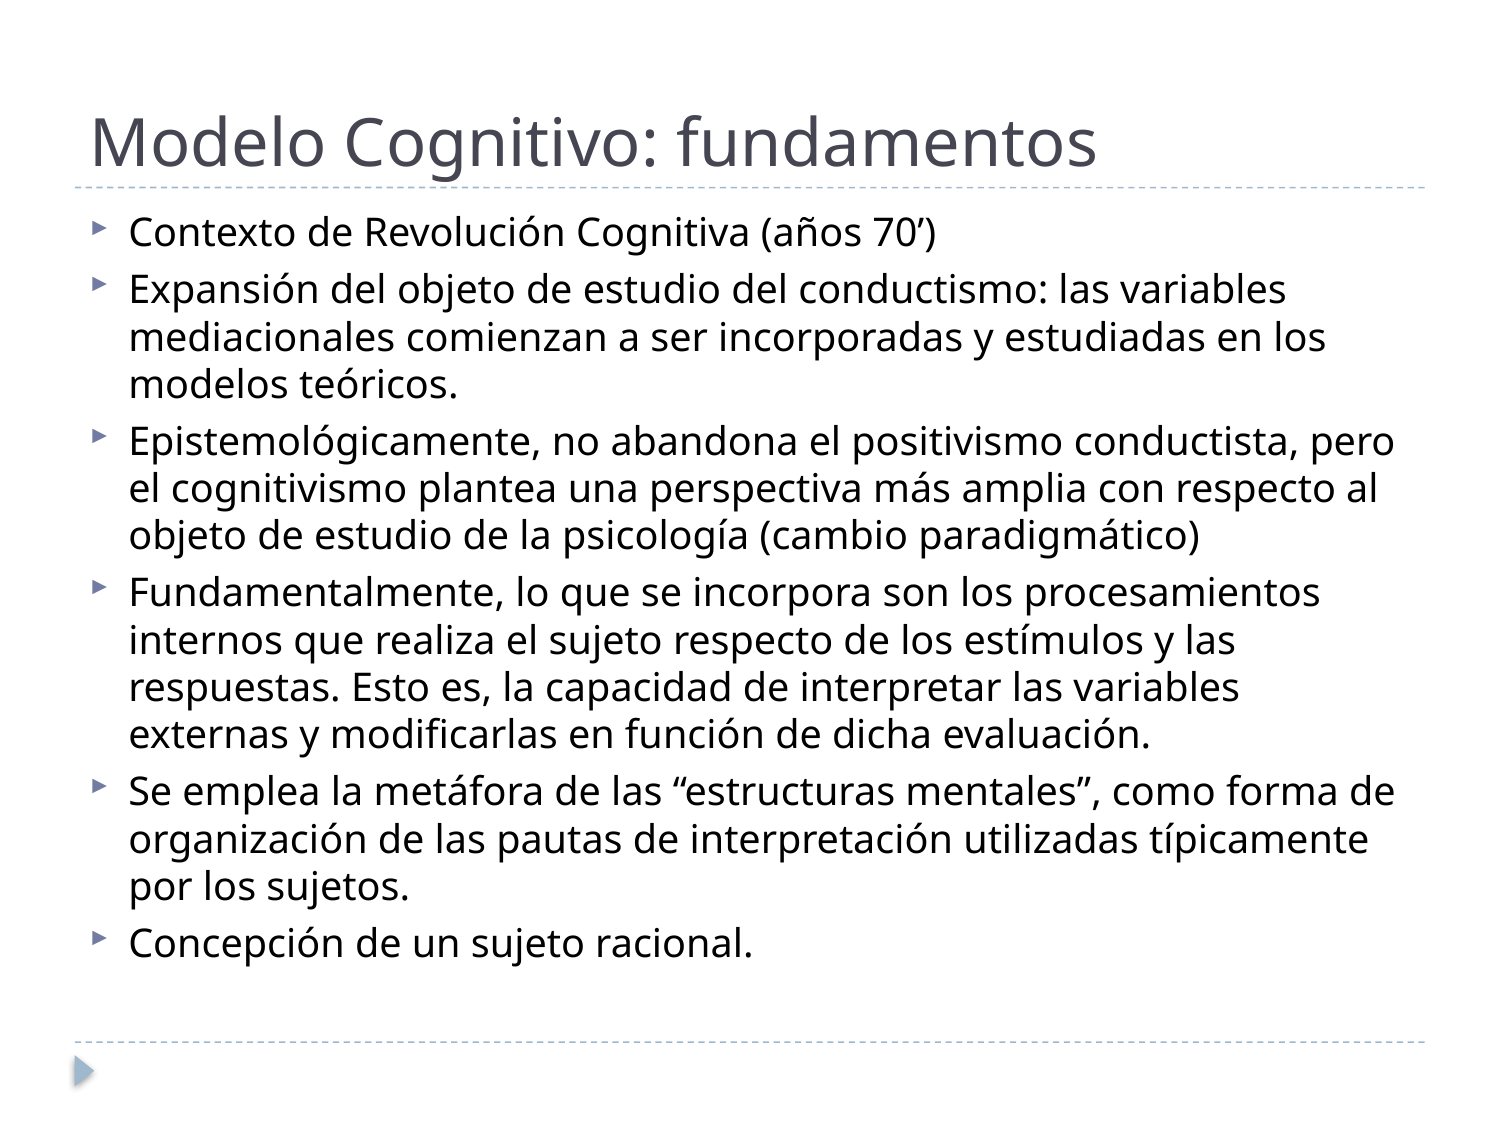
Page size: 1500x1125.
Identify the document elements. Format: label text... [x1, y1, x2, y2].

title Modelo Cognitivo: fundamentos [75, 24, 1425, 188]
list Contexto de Revolución Cognitiva (años 70’) Expansión del objeto de estudio del conductismo: las variables mediacionales comienzan a ser incorporadas y estudiadas en los modelos teóricos. Epistemológicamente, no abandona el positivismo conductista, pero el cognitivismo plantea una perspectiva más amplia con respecto al objeto de estudio de la psicología (cambio paradigmático) Fundamentalmente, lo que se incorpora son los procesamientos internos que realiza el sujeto respecto de los estímulos y las respuestas. Esto es, la capacidad de interpretar las variables externas y modificarlas en función de dicha evaluación. Se emplea la metáfora de las “estructuras mentales”, como forma de organización de las pautas de interpretación utilizadas típicamente por los sujetos. Concepción de un sujeto racional. [75, 200, 1425, 1010]
